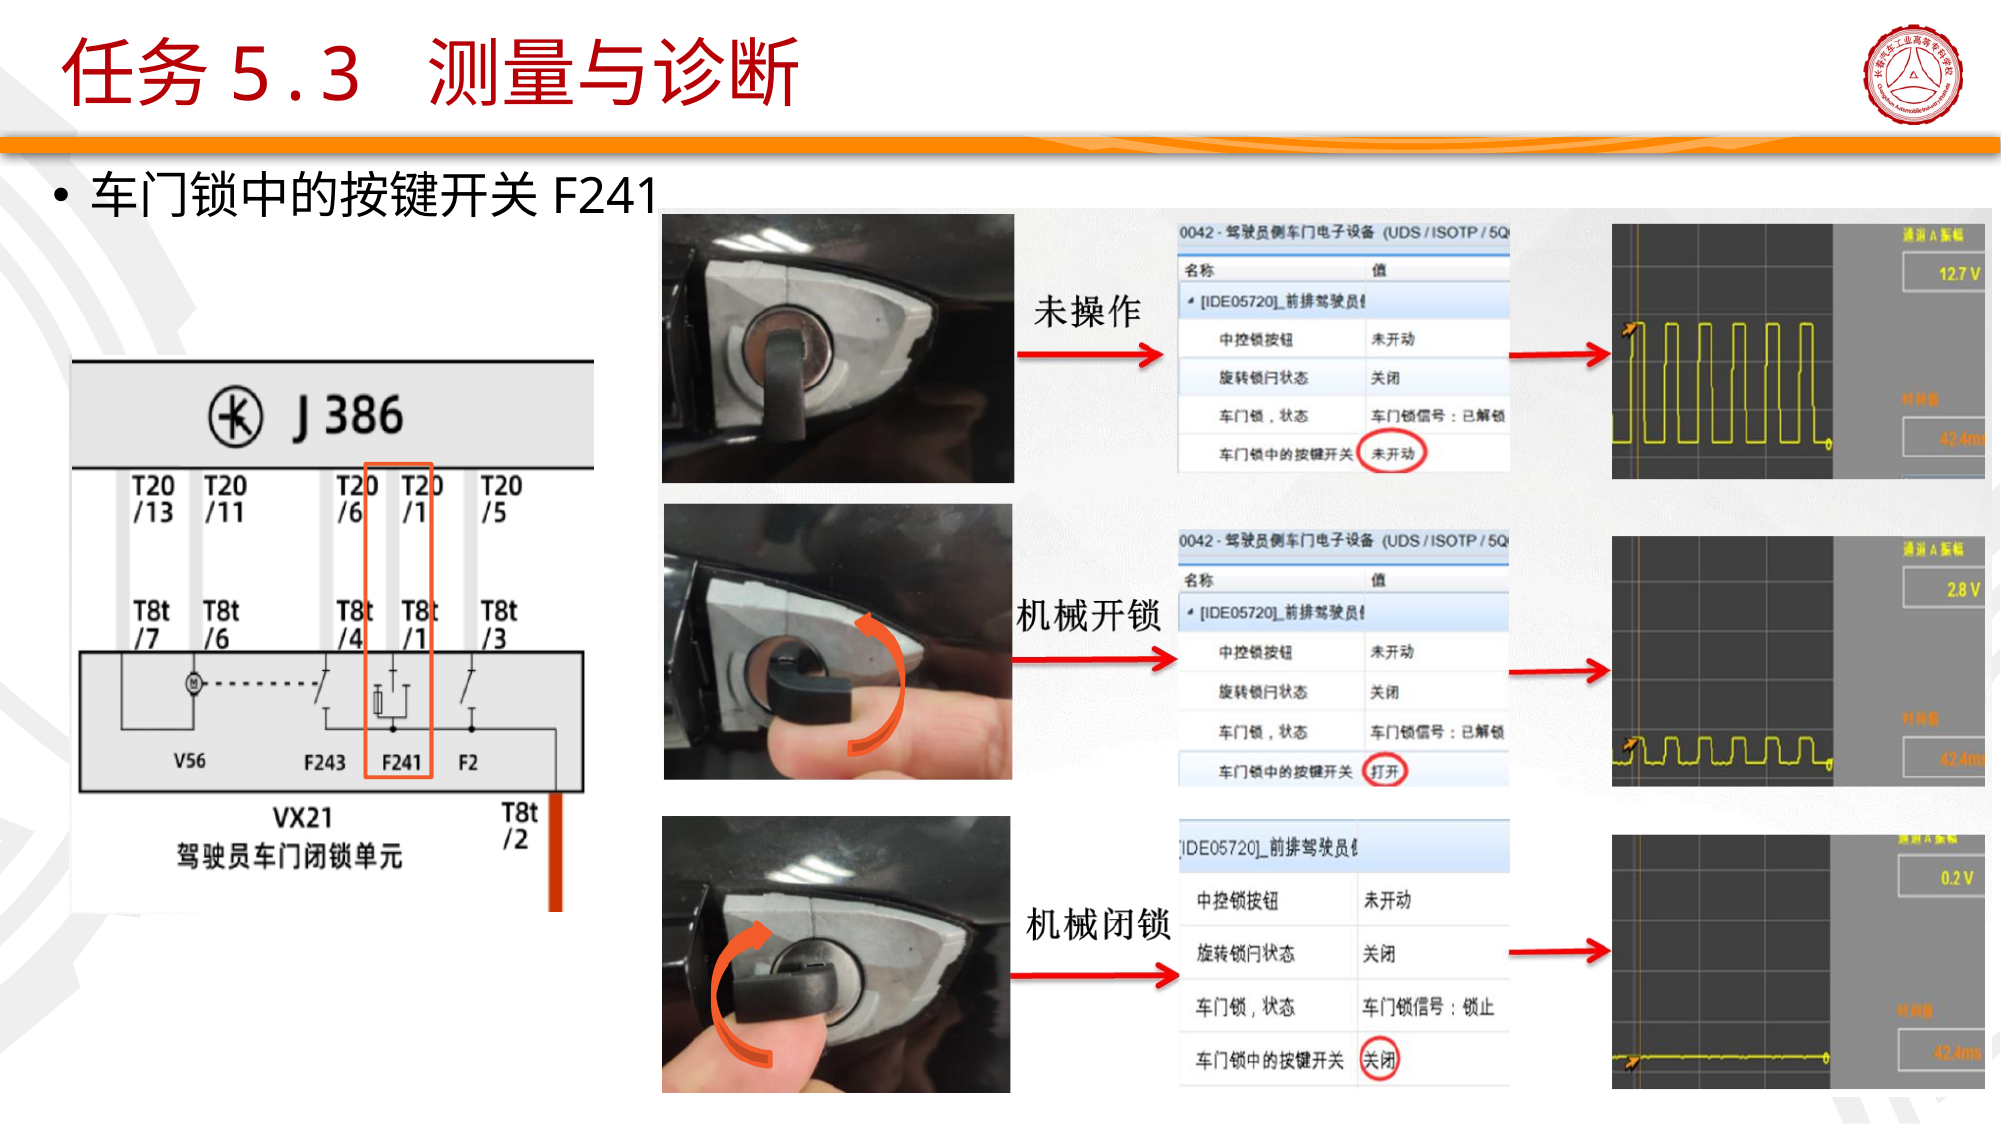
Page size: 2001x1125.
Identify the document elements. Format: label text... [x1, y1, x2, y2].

picture [658, 208, 1992, 1097]
picture [1863, 24, 1963, 125]
list 车门锁中的按键开关F241 [37, 163, 754, 245]
title 任务5.3 测量与诊断 [45, 28, 1554, 128]
picture [69, 355, 594, 914]
